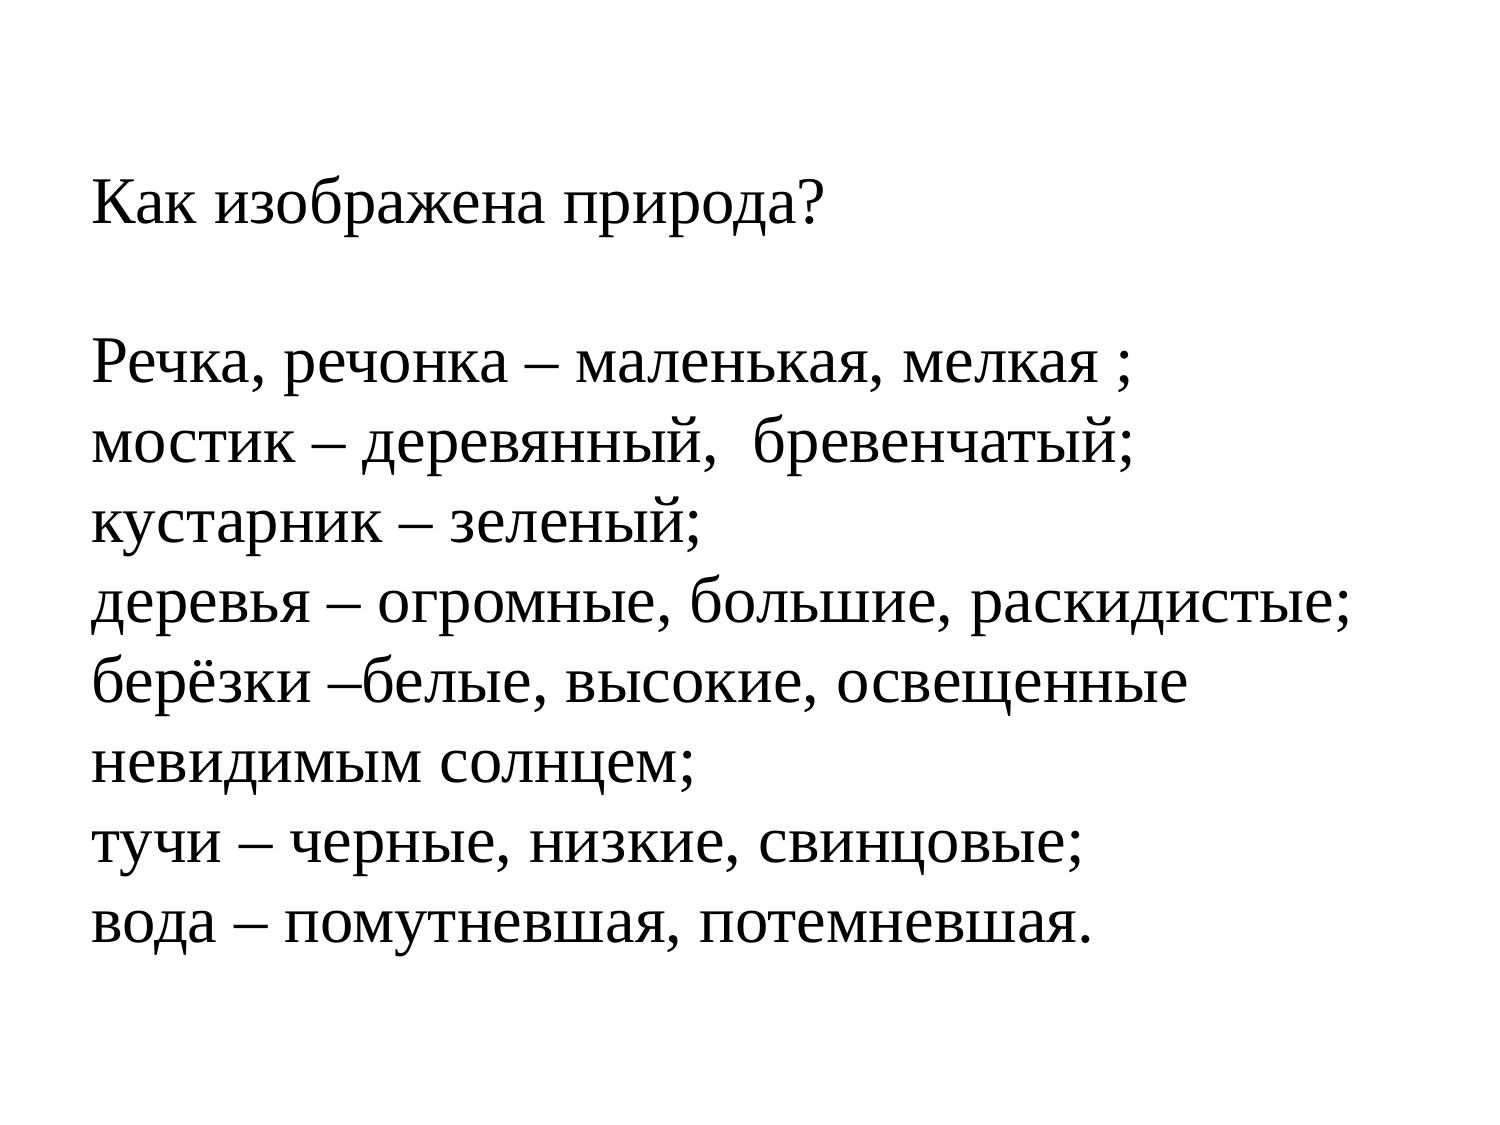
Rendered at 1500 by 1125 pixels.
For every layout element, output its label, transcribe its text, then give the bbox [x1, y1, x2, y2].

text_box Как изображена природа? Речка, речонка – маленькая, мелкая ; мостик – деревянный, бревенчатый; кустарник – зеленый; деревья – огромные, большие, раскидистые; берёзки –белые, высокие, освещенные невидимым солнцем; тучи – черные, низкие, свинцовые; вода – помутневшая, потемневшая. [76, 148, 1447, 964]
